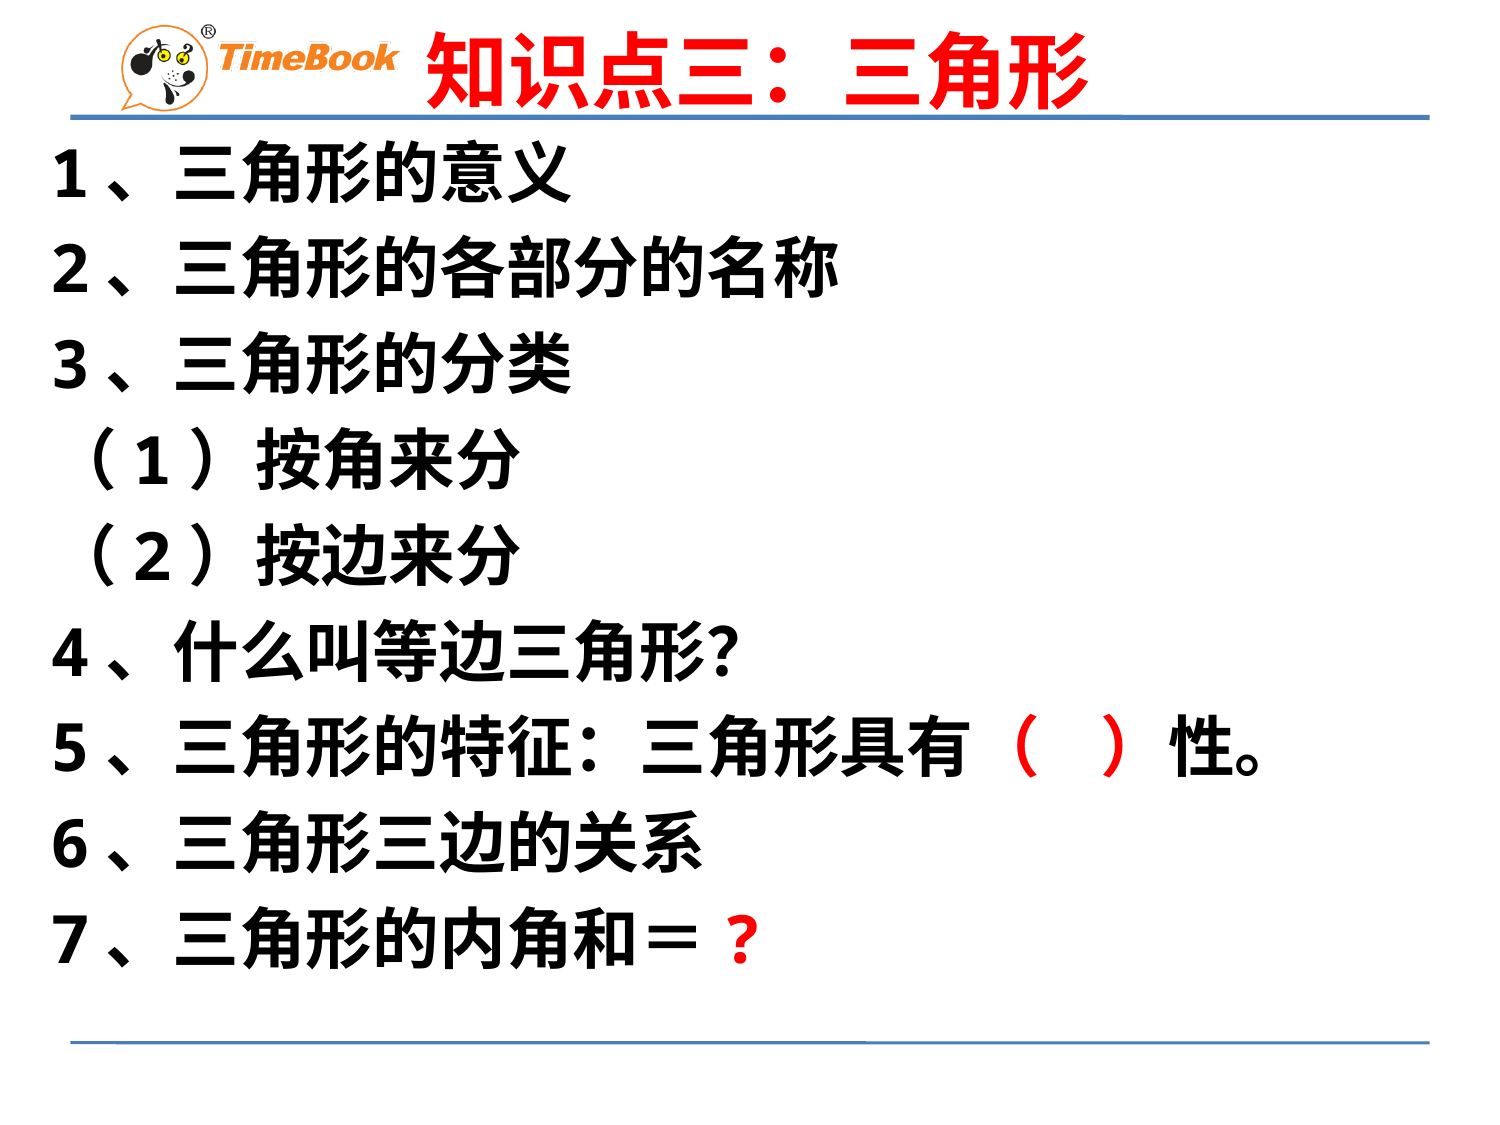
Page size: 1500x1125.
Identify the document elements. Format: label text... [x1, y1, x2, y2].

text_box 知识点三：三角形 [410, 11, 1237, 127]
text_box 1、三角形的意义 2、三角形的各部分的名称 3、三角形的分类 （1）按角来分 （2）按边来分 4、什么叫等边三角形？ 5、三角形的特征：三角形具有（ ）性。 6、三角形三边的关系 7、三角形的内角和＝? [35, 140, 1447, 984]
picture [118, 22, 408, 113]
